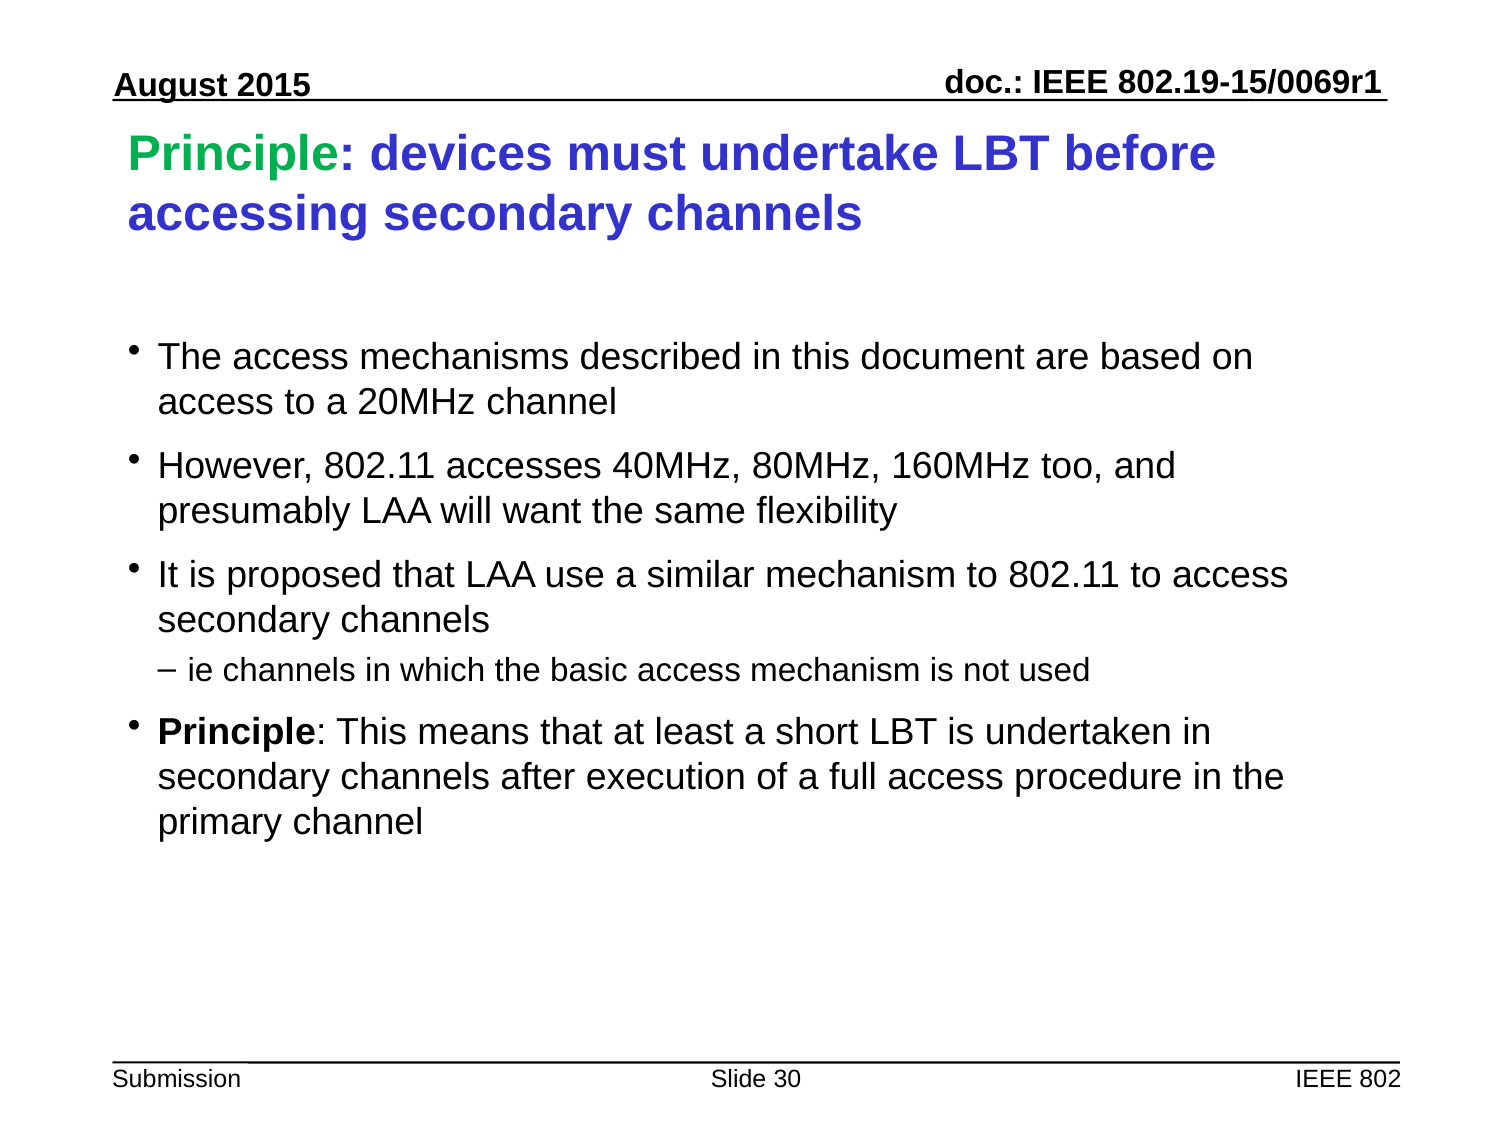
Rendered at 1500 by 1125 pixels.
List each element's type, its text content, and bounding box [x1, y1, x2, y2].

title Principle: devices must undertake LBT before accessing secondary channels [112, 112, 1388, 288]
list The access mechanisms described in this document are based on access to a 20MHz channel However, 802.11 accesses 40MHz, 80MHz, 160MHz too, and presumably LAA will want the same flexibility It is proposed that LAA use a similar mechanism to 802.11 to access secondary channels ie channels in which the basic access mechanism is not used Principle: This means that at least a short LBT is undertaken in secondary channels after execution of a full access procedure in the primary channel [112, 324, 1388, 1000]
footer IEEE 802 [1294, 1061, 1402, 1093]
slide_number Slide 30 [709, 1061, 803, 1093]
